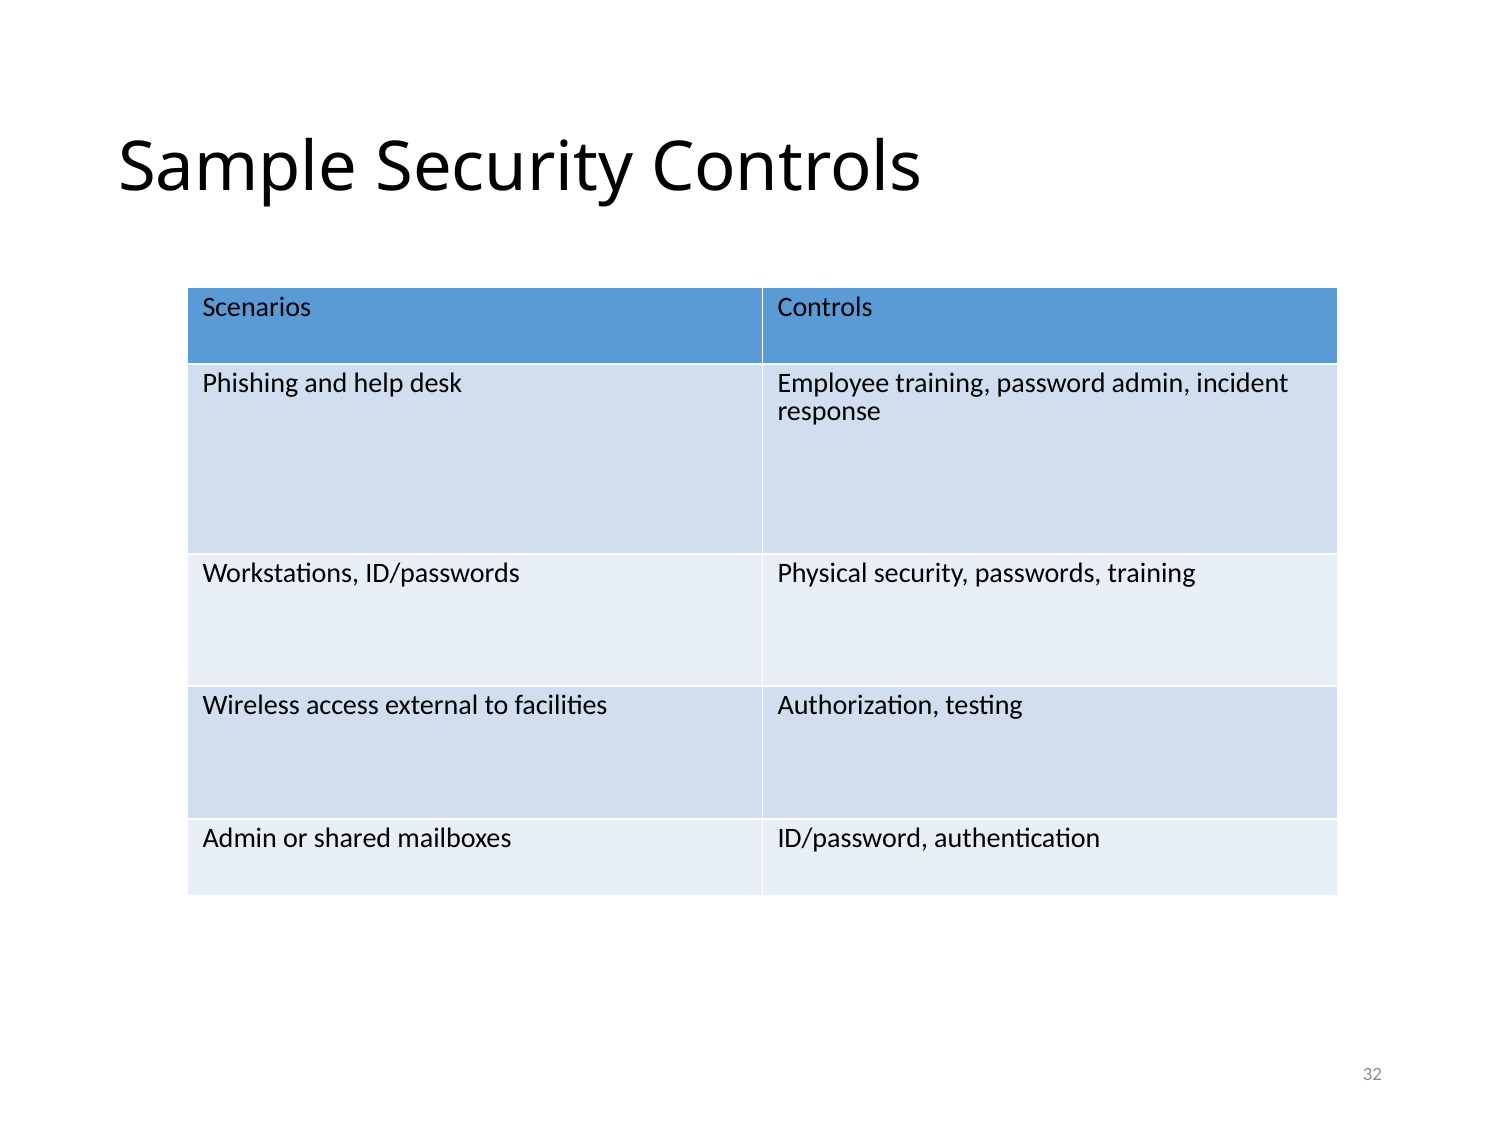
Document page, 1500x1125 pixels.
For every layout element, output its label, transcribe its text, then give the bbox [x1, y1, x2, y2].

table_cell Admin or shared mailboxes [188, 820, 762, 895]
table_header Scenarios [188, 288, 762, 363]
table_cell Phishing and help desk [188, 365, 762, 553]
table_cell Workstations, ID/passwords [188, 555, 762, 685]
table_cell Authorization, testing [763, 687, 1337, 818]
table_cell Employee training, password admin, incident response [763, 365, 1337, 553]
table_header Controls [763, 288, 1337, 363]
table_cell Physical security, passwords, training [763, 555, 1337, 685]
slide_number 32 [1059, 1042, 1397, 1103]
table_cell Wireless access external to facilities [188, 687, 762, 818]
table_cell ID/password, authentication [763, 820, 1337, 895]
title Sample Security Controls [103, 59, 1397, 278]
